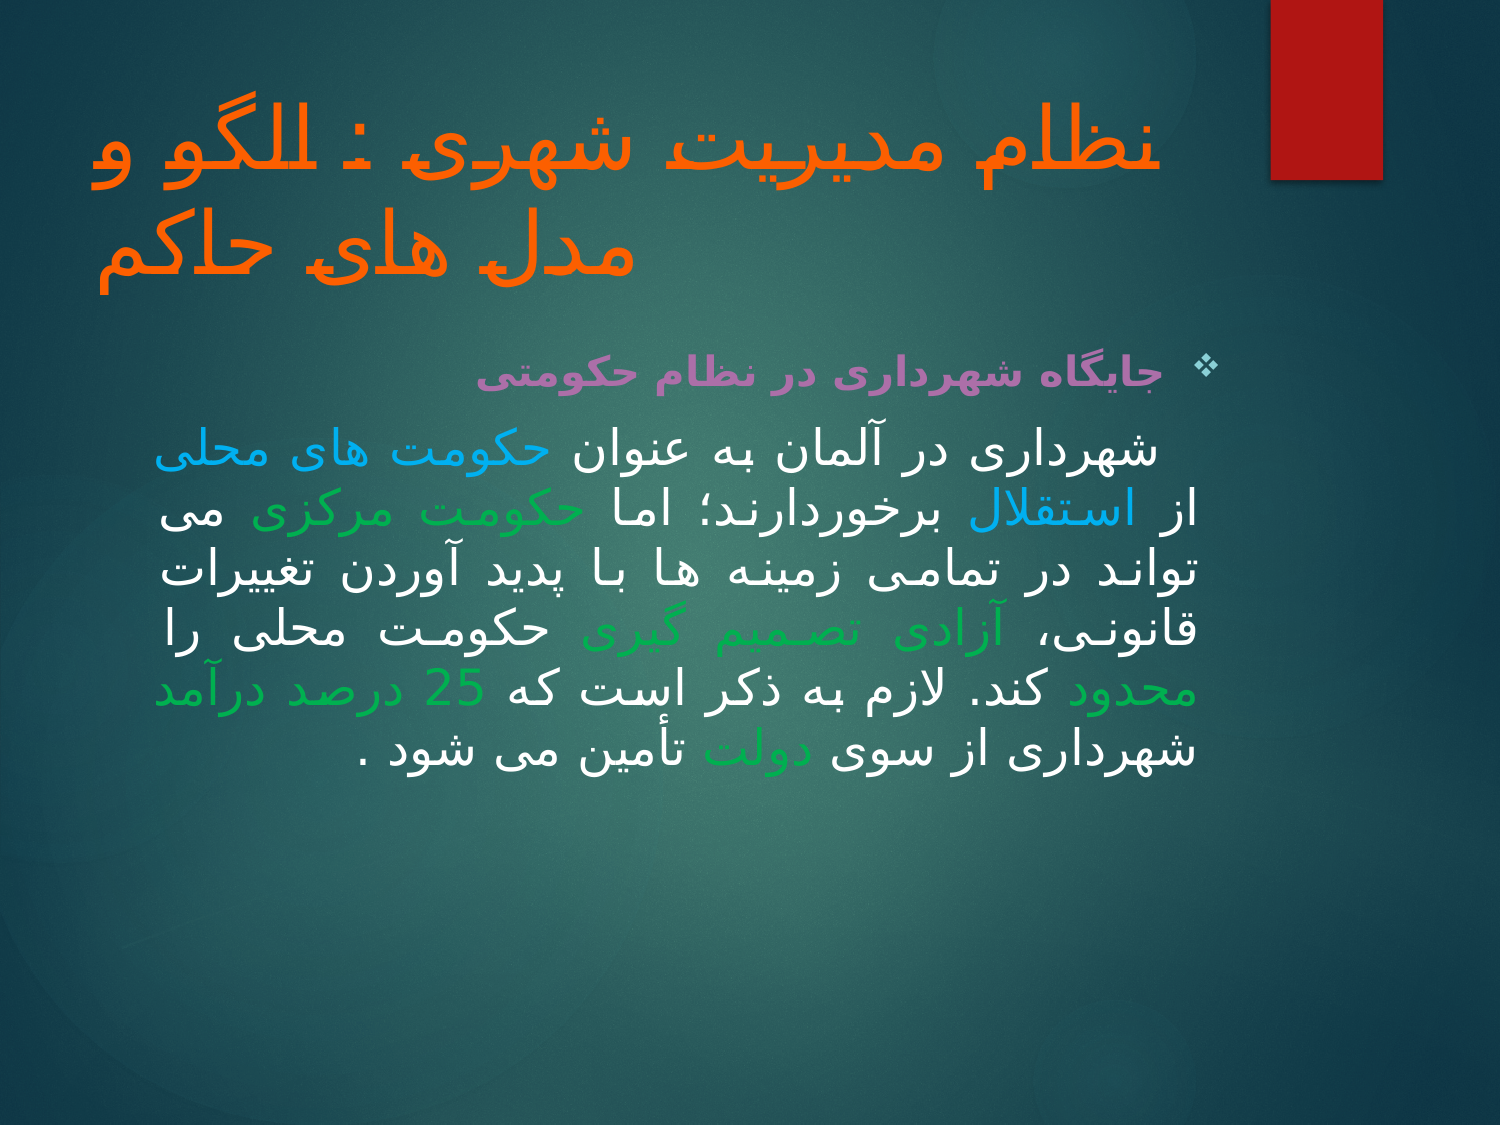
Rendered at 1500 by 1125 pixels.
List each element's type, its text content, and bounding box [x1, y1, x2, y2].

list جایگاه شهرداری در نظام حکومتی شهرداری در آلمان به عنوان حکومت های محلی از استقلال برخوردارند؛ اما حکومت مرکزی می تواند در تمامی زمینه ها با پدید آوردن تغییرات قانونی، آزادی تصمیم گیری حکومت محلی را محدود کند. لازم به ذکر است که 25 درصد درآمد شهرداری از سوی دولت تأمین می شود . [135, 336, 1237, 1025]
title نظام مدیریت شهری : الگو و مدل های حاکم [79, 74, 1237, 304]
